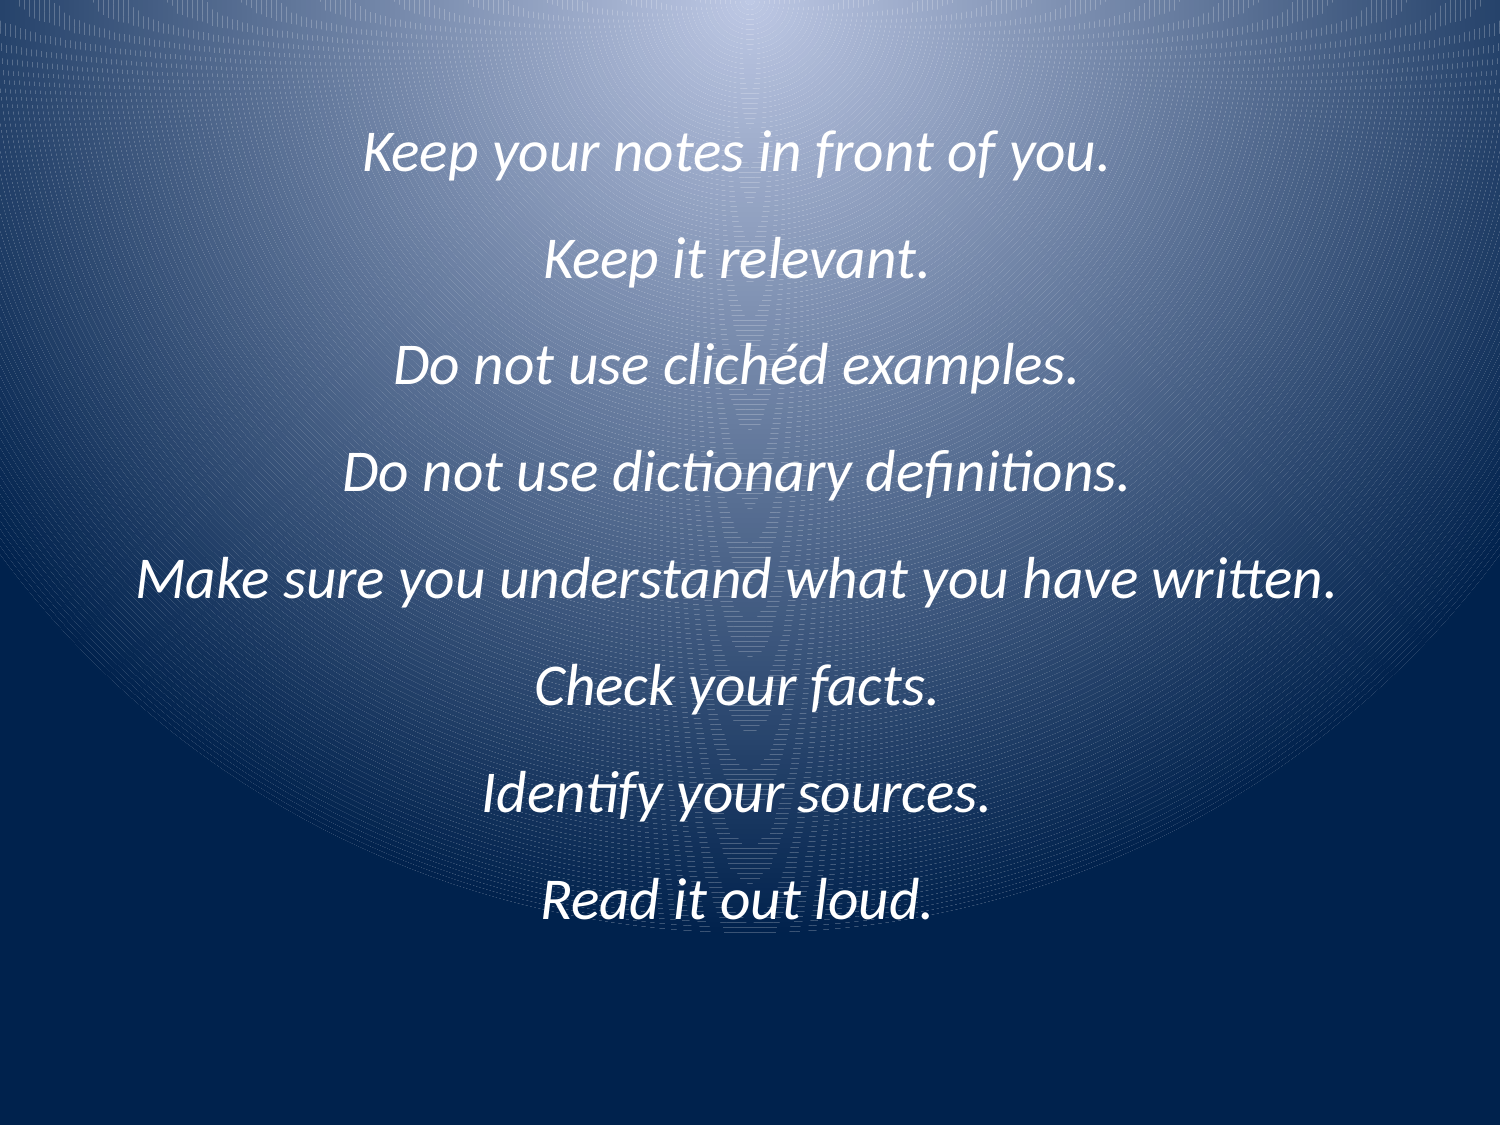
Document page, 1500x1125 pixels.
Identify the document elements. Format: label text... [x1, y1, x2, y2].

title Keep your notes in front of you. Keep it relevant. Do not use clichéd examples. Do not use dictionary definitions. Make sure you understand what you have written. Check your facts. Identify your sources. Read it out loud. [62, 62, 1413, 1025]
